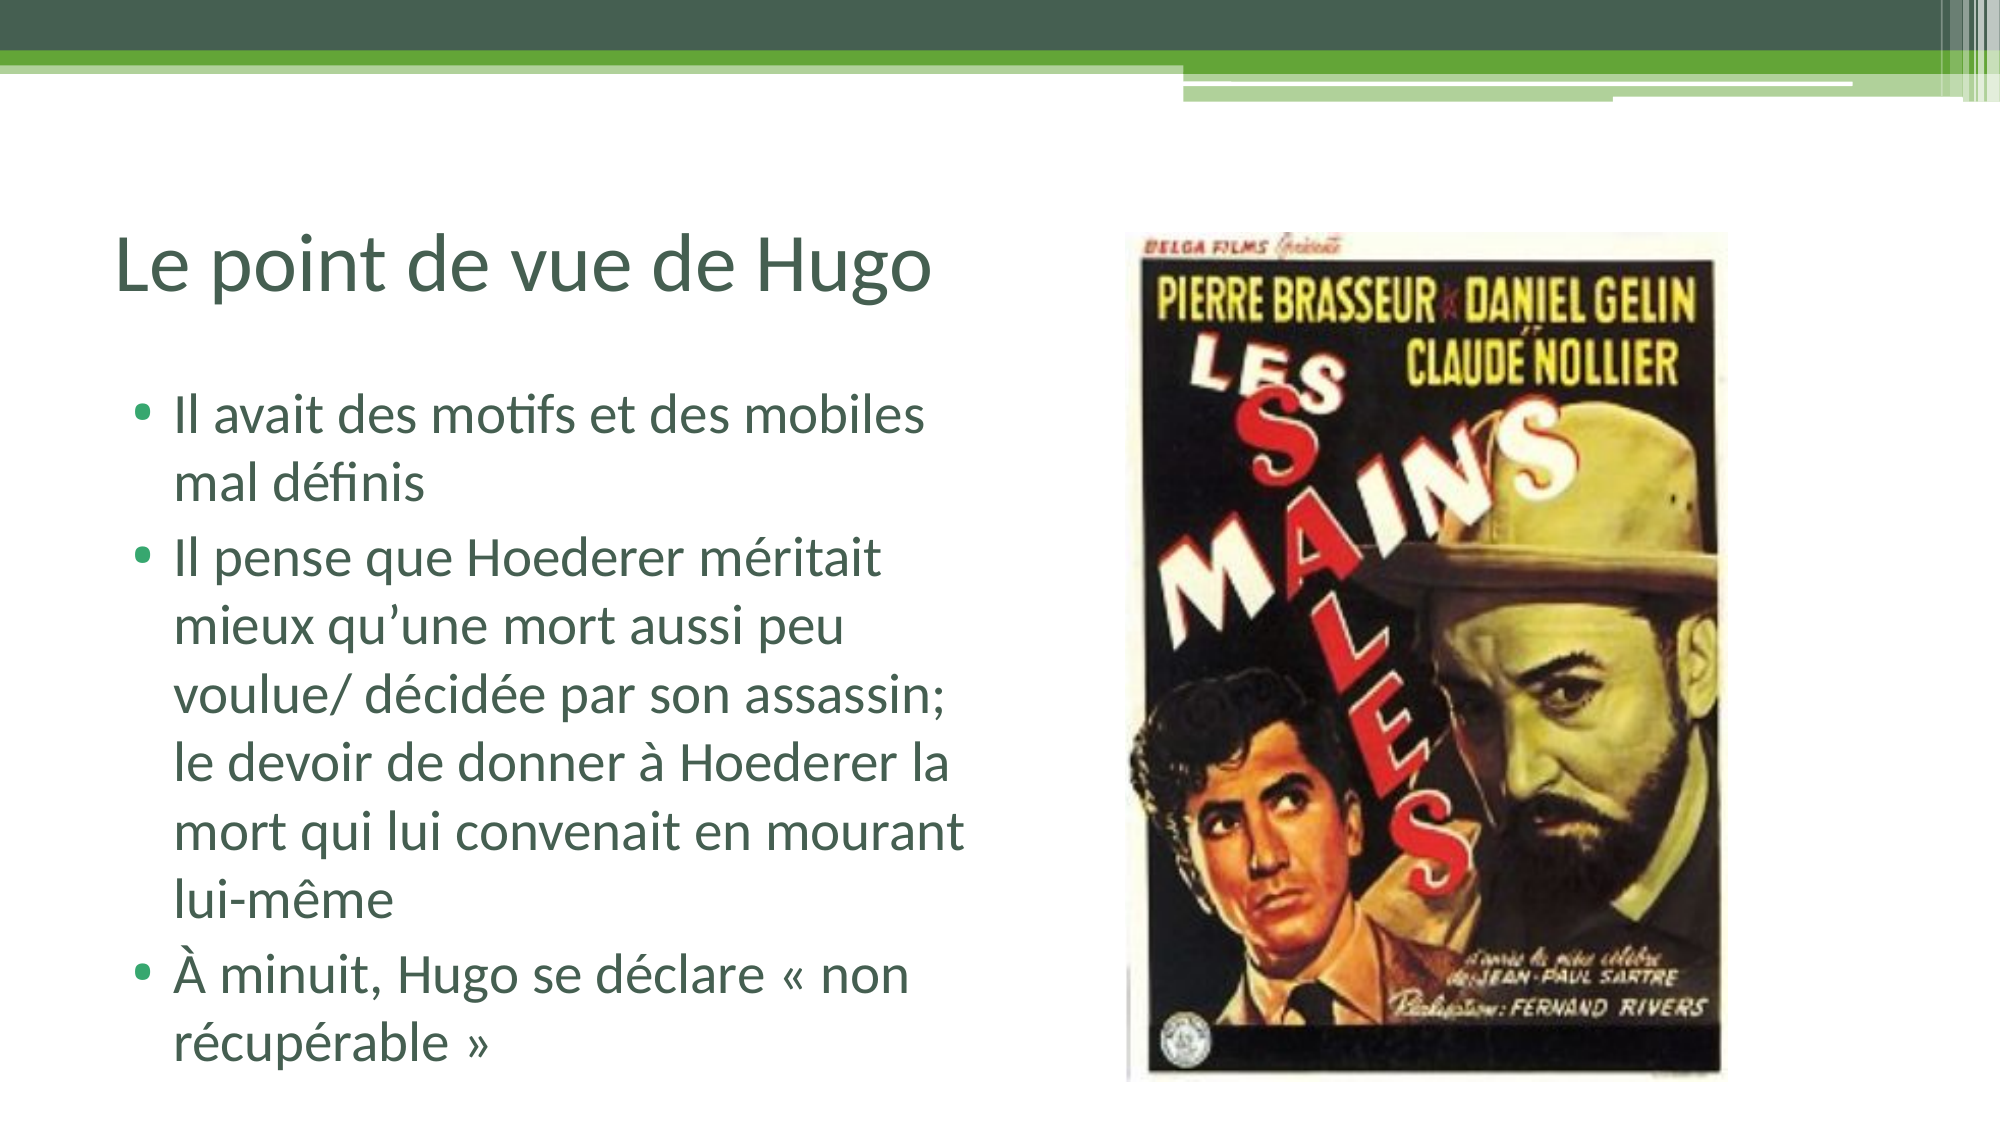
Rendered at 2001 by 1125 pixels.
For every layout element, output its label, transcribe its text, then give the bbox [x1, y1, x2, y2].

list Il avait des motifs et des mobiles mal définis Il pense que Hoederer méritait mieux qu’une mort aussi peu voulue/ décidée par son assassin; le devoir de donner à Hoederer la mort qui lui convenait en mourant lui-même À minuit, Hugo se déclare « non récupérable » [99, 368, 984, 1082]
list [1124, 232, 1728, 1082]
title Le point de vue de Hugo [99, 187, 1900, 329]
